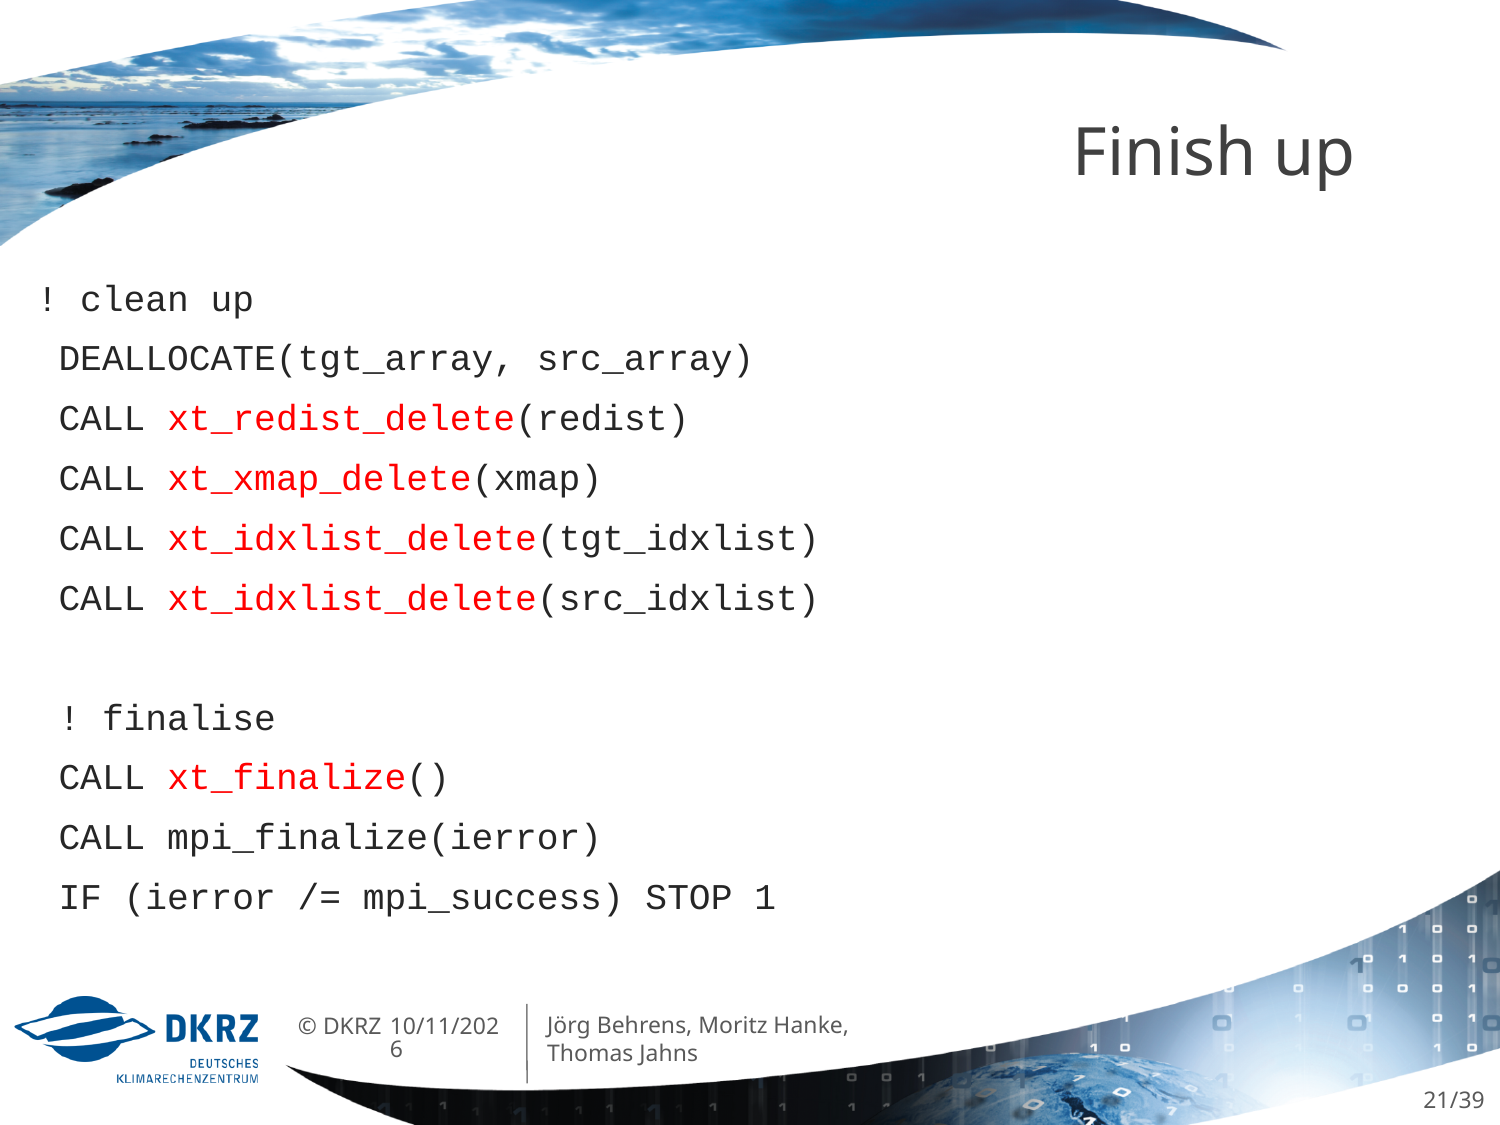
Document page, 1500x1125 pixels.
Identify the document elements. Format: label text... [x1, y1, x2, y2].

list ! clean up DEALLOCATE(tgt_array, src_array) CALL xt_redist_delete(redist) CALL xt_xmap_delete(xmap) CALL xt_idxlist_delete(tgt_idxlist) CALL xt_idxlist_delete(src_idxlist) ! finalise CALL xt_finalize() CALL mpi_finalize(ierror) IF (ierror /= mpi_success) STOP 1 [0, 266, 1500, 929]
footer Jörg Behrens, Moritz Hanke, Thomas Jahns [532, 1003, 884, 1082]
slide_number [375, 1004, 528, 1052]
slide_number 21 [1333, 1078, 1465, 1125]
picture [0, 0, 1288, 246]
picture [14, 996, 258, 1083]
title Finish up [480, 66, 1372, 232]
picture [285, 929, 1500, 1125]
